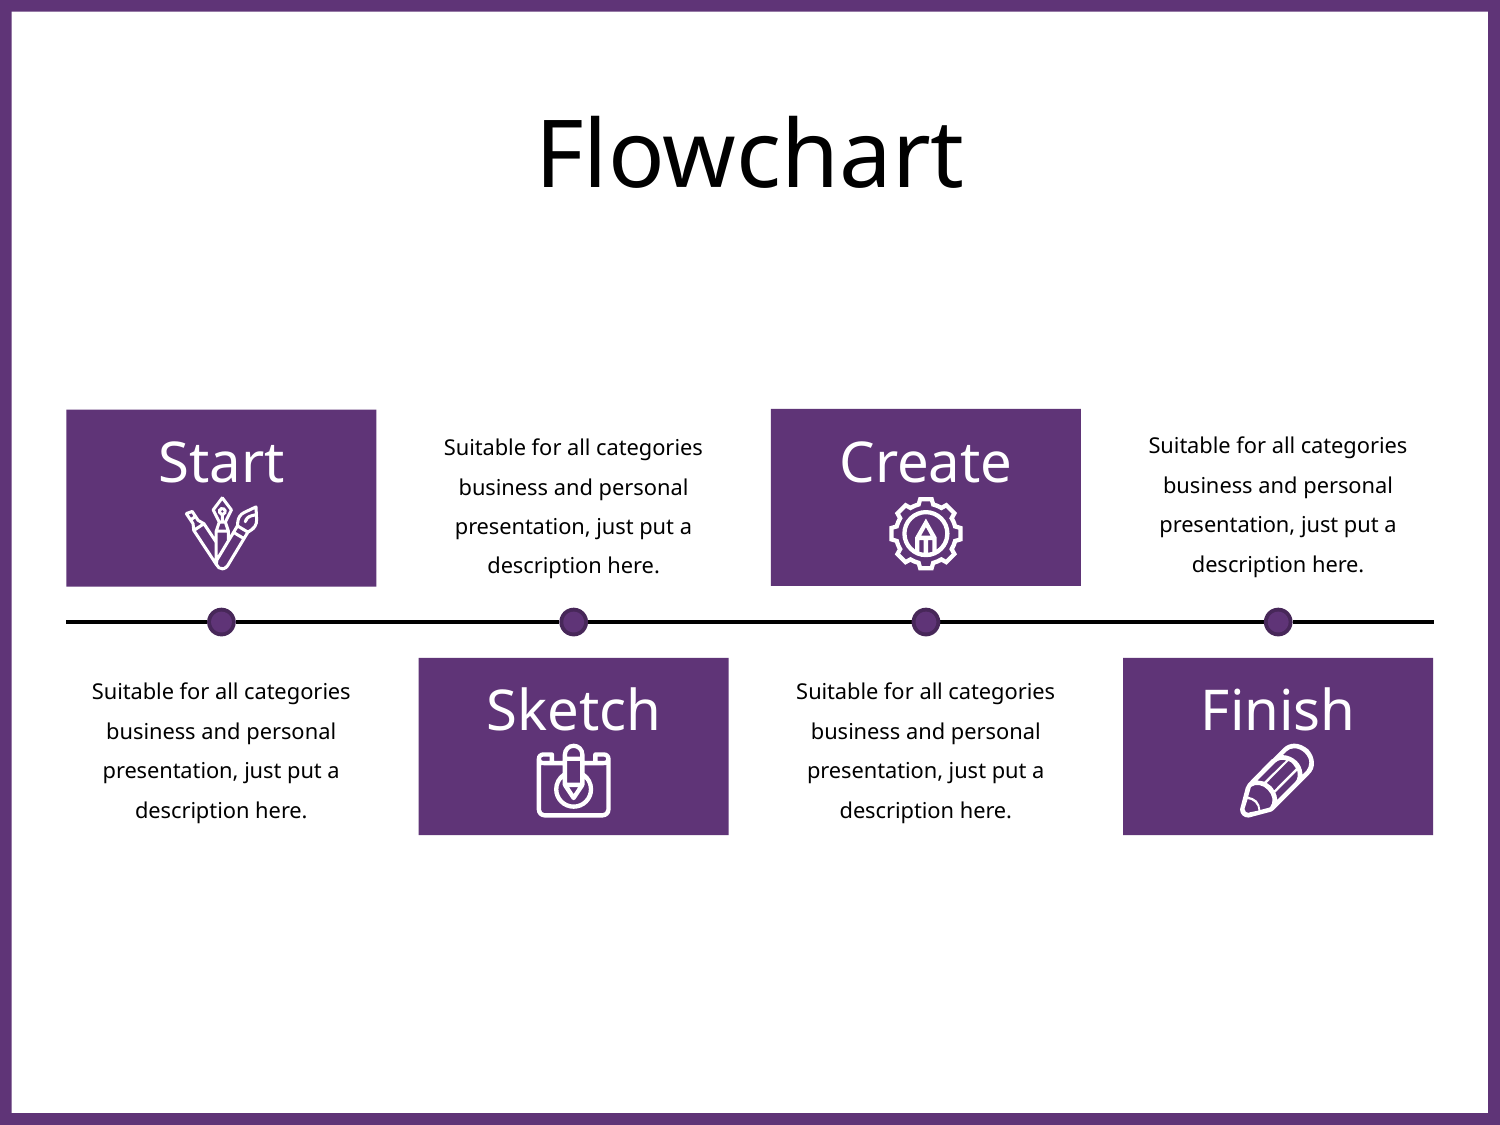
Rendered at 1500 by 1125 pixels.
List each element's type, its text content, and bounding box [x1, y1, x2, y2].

text_box Create [824, 419, 1028, 502]
text_box [770, 408, 1082, 587]
text_box Suitable for all categories business and personal presentation, just put a description here. [770, 657, 1081, 830]
title Flowchart [324, 97, 1176, 218]
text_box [889, 497, 963, 571]
text_box Start [143, 419, 300, 502]
text_box Suitable for all categories business and personal presentation, just put a description here. [1123, 411, 1434, 584]
text_box [418, 657, 730, 836]
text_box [559, 607, 589, 637]
text_box Finish [1186, 667, 1371, 750]
text_box Suitable for all categories business and personal presentation, just put a description here. [66, 657, 377, 830]
text_box [1240, 743, 1314, 818]
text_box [911, 607, 941, 637]
text_box [536, 743, 611, 818]
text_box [1263, 607, 1293, 637]
text_box Sketch [471, 667, 676, 750]
text_box [65, 409, 377, 588]
text_box [1122, 657, 1434, 836]
text_box Suitable for all categories business and personal presentation, just put a description here. [418, 413, 729, 586]
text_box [207, 607, 236, 637]
text_box [184, 496, 259, 571]
